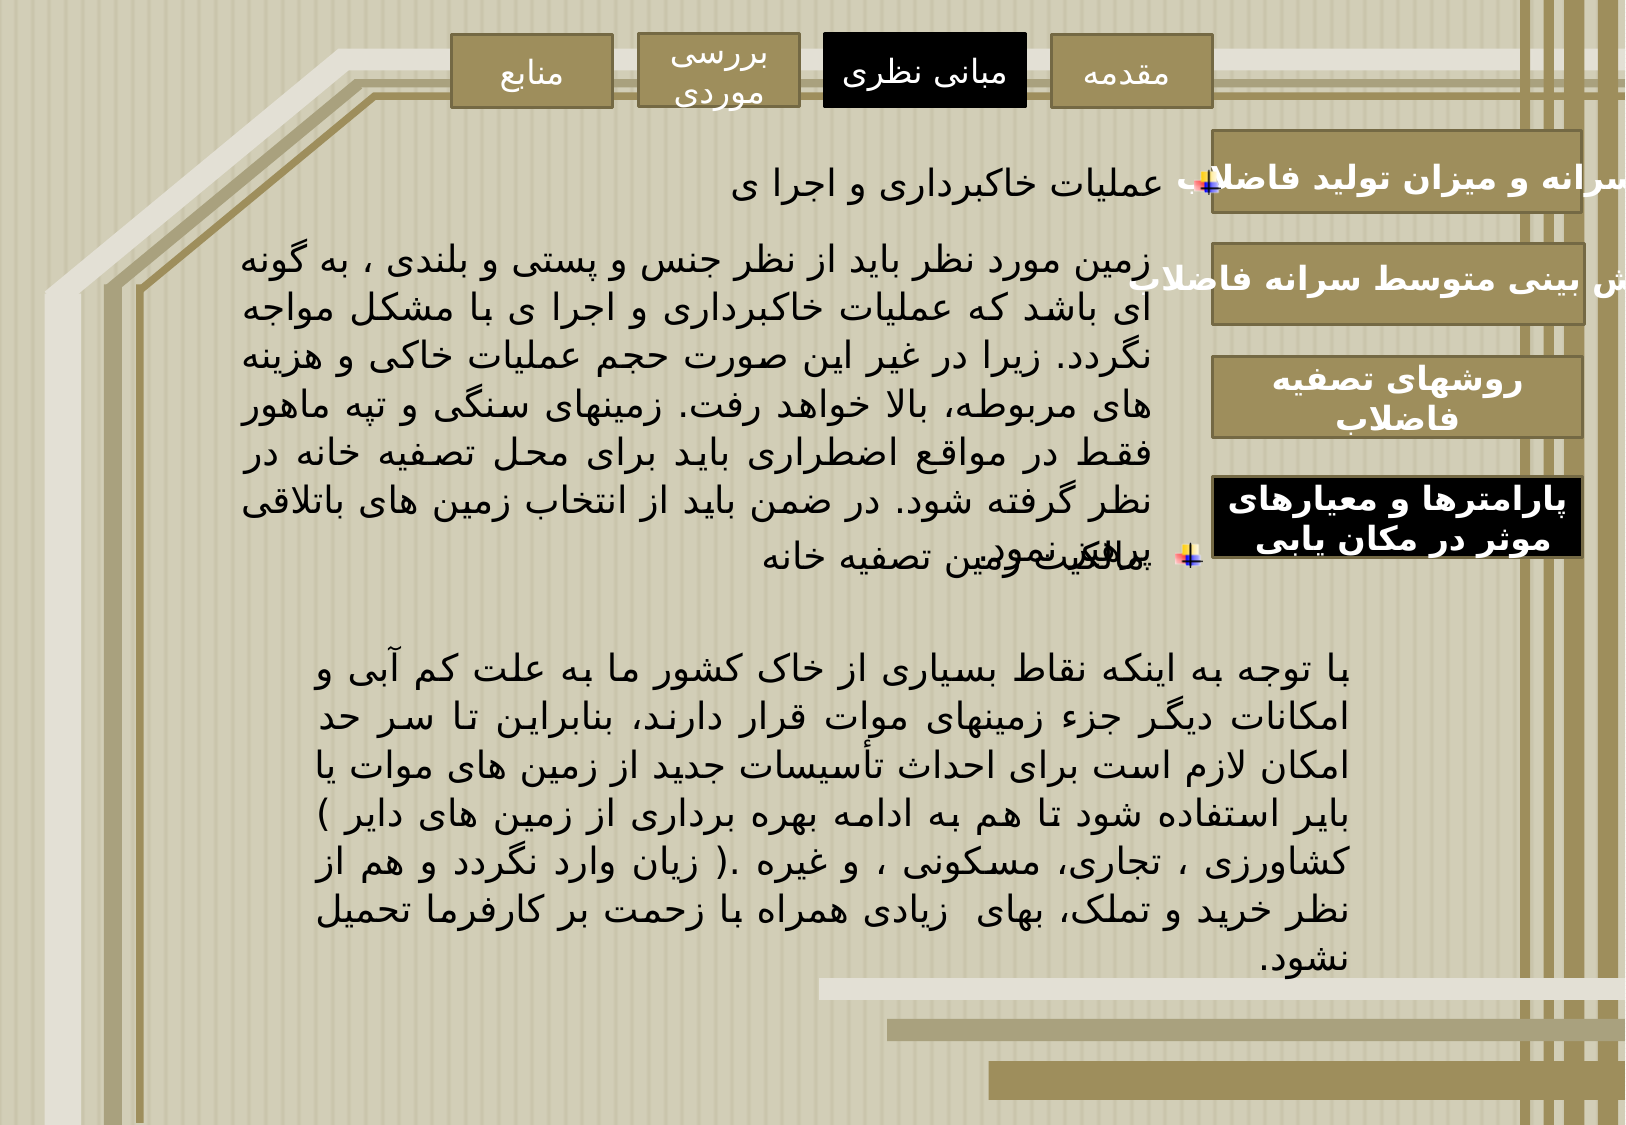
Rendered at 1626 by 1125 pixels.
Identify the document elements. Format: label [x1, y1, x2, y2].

text_box [8, 0, 1625, 1125]
